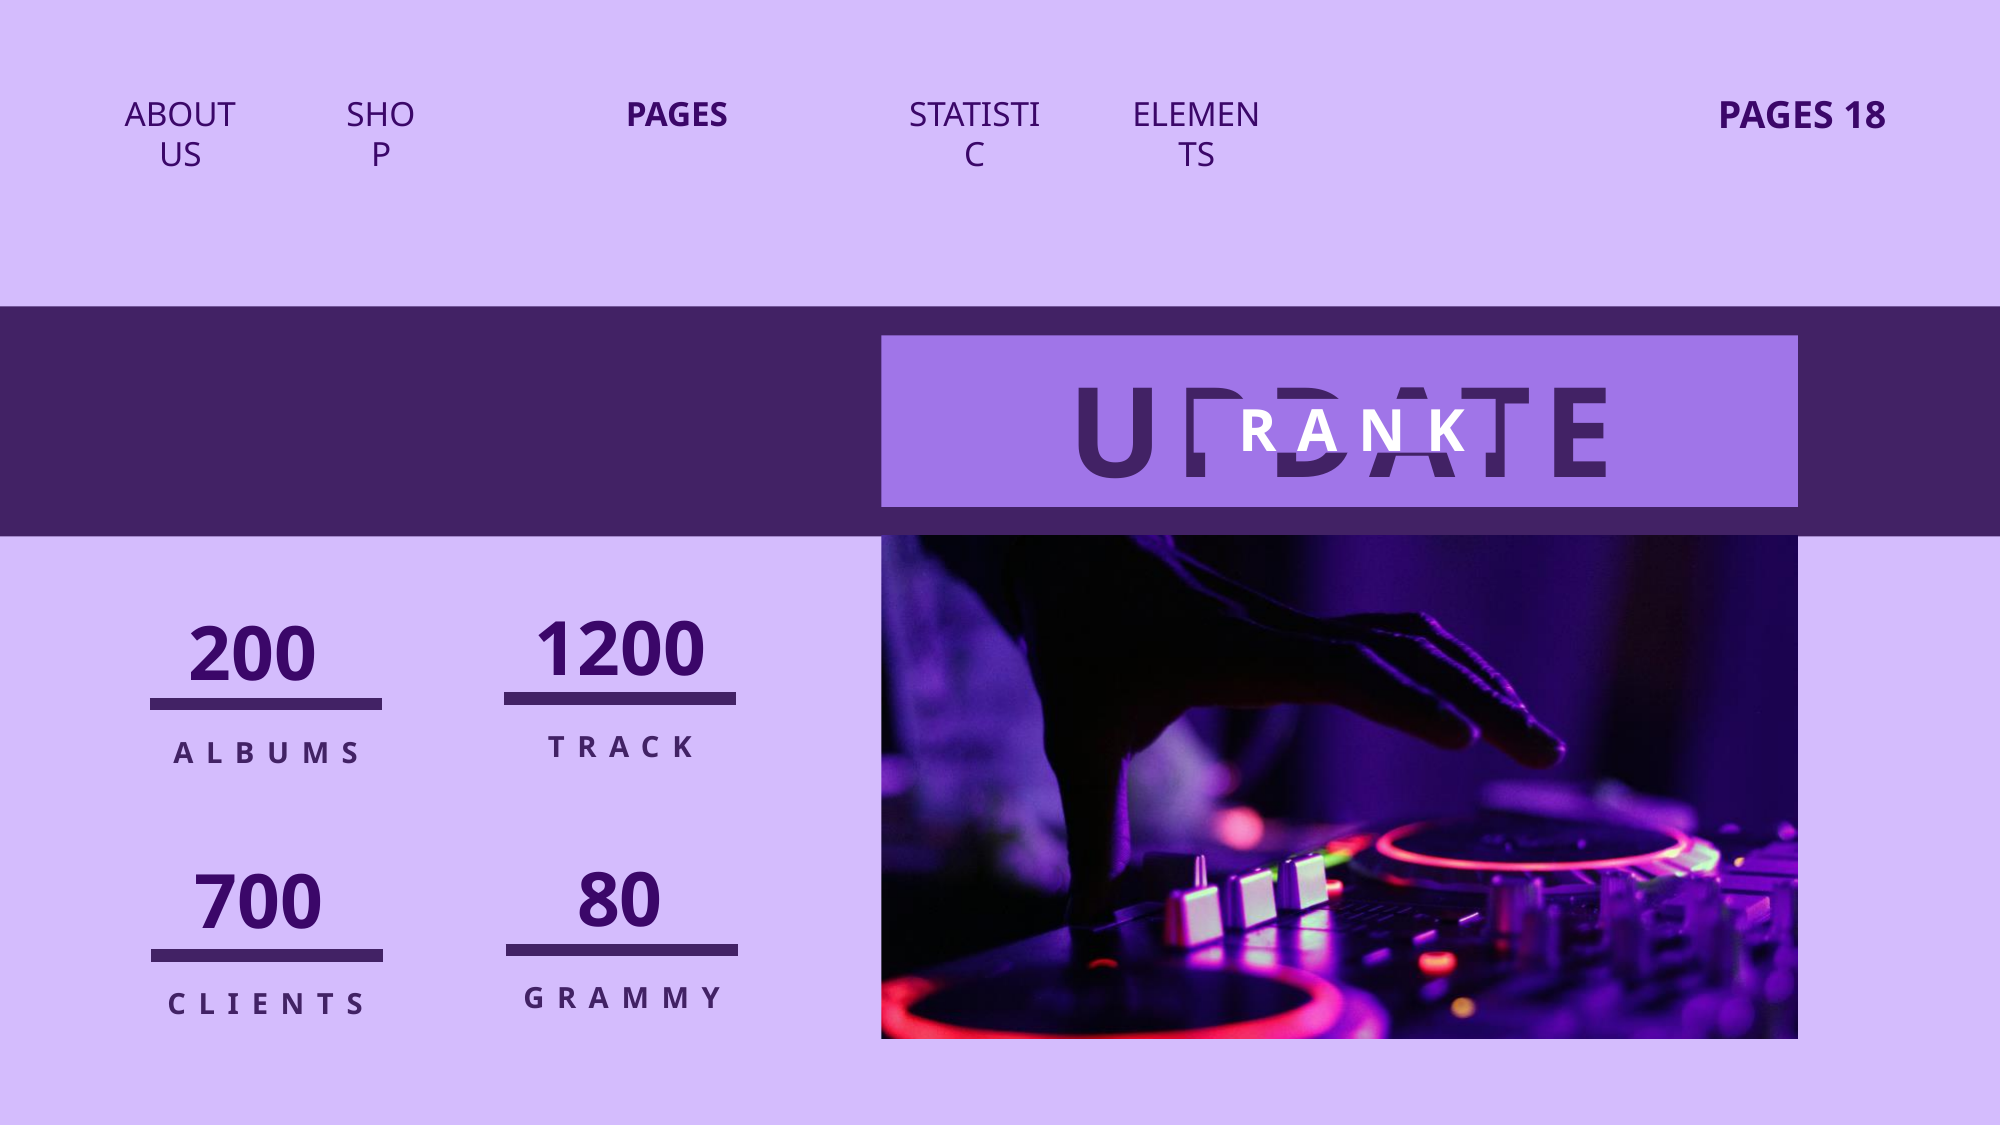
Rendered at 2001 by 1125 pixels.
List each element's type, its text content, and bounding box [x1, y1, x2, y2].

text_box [881, 335, 1798, 512]
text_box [95, 86, 1285, 142]
text_box [0, 537, 2000, 1125]
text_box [490, 843, 753, 1023]
picture [881, 535, 1798, 1039]
text_box [0, 0, 2000, 305]
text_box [148, 598, 384, 778]
text_box [0, 305, 2000, 537]
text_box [502, 592, 738, 772]
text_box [133, 846, 397, 1029]
text_box PAGES 18 [1703, 83, 1902, 144]
